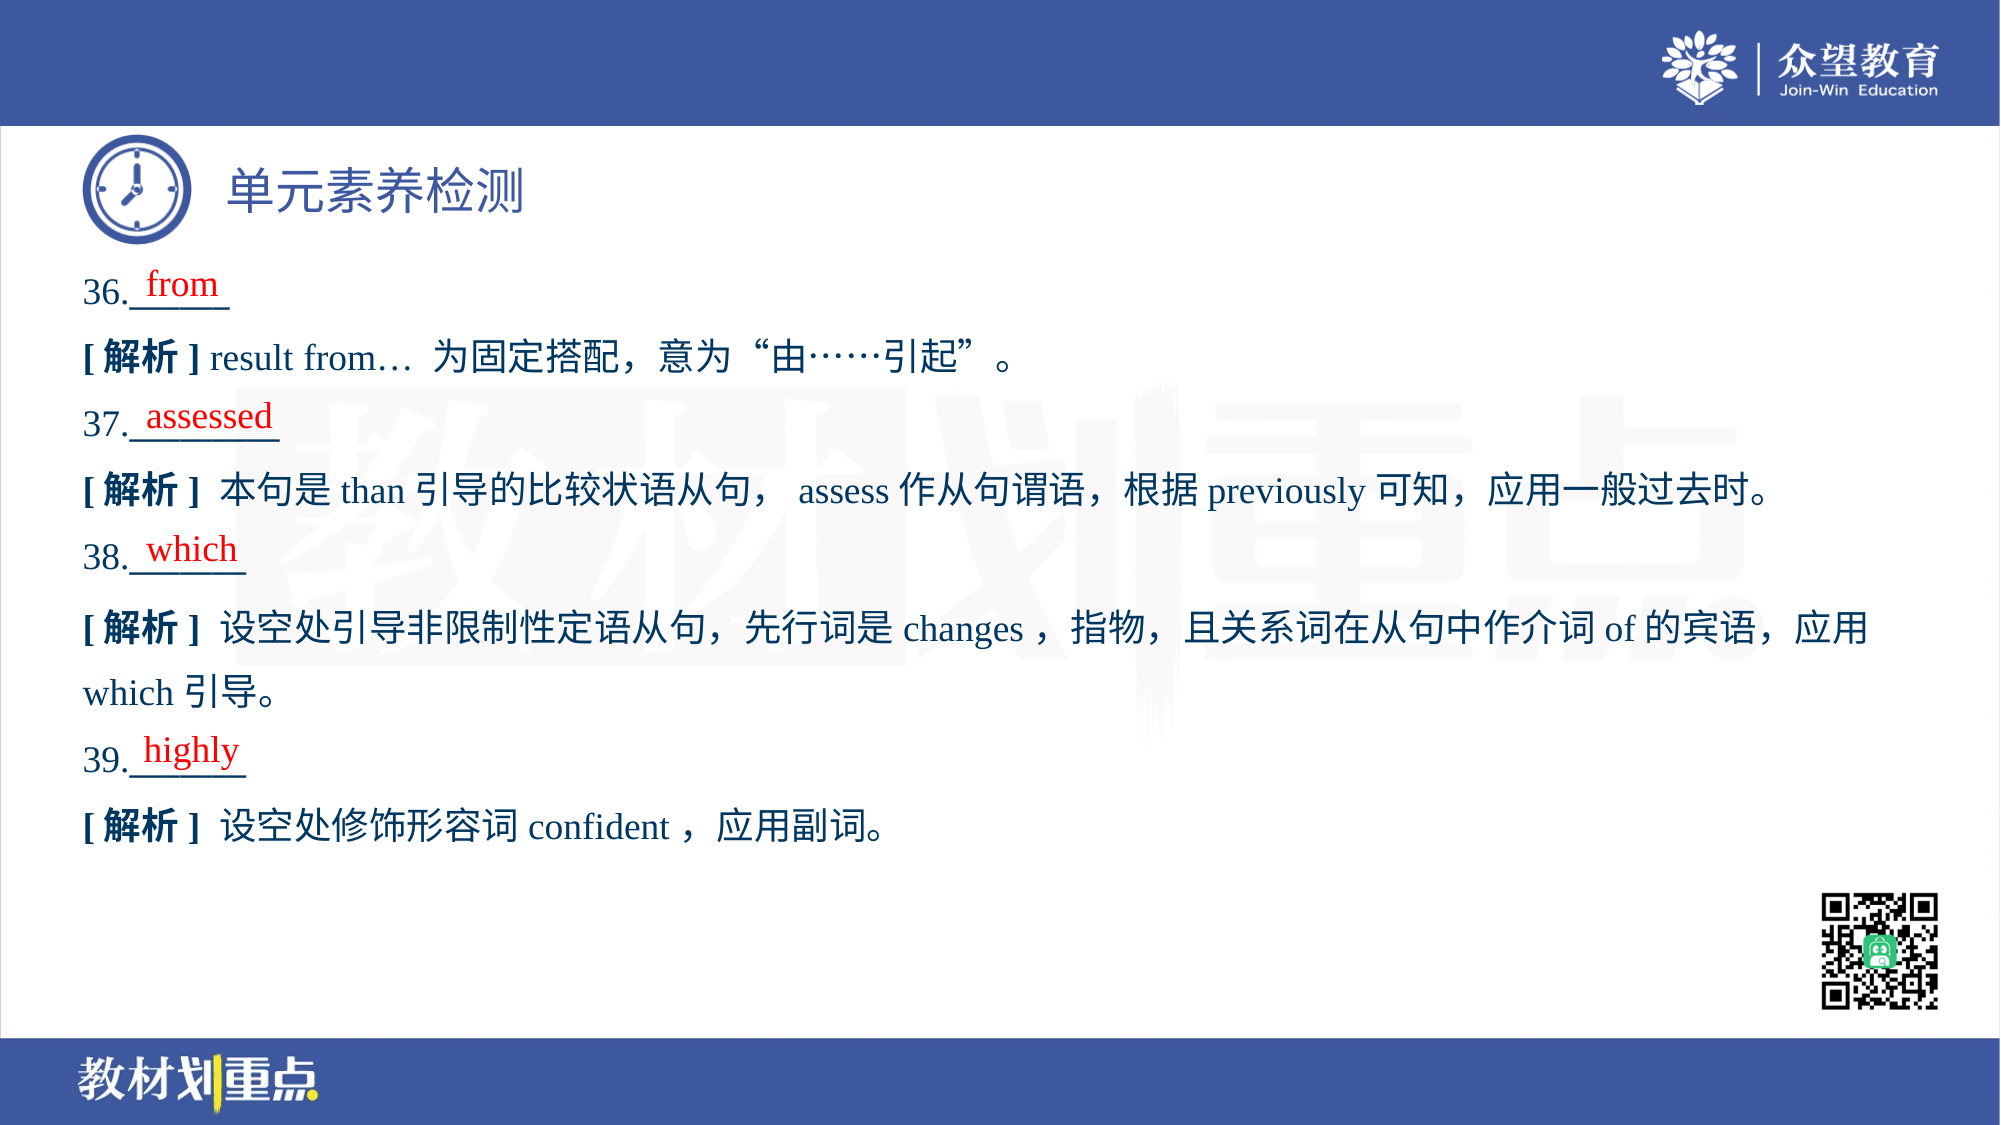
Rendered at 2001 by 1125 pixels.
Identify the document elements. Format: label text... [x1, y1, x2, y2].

text_box which [132, 504, 252, 563]
text_box [解析] result from… 为固定搭配，意为“由……引起”。 [82, 313, 1817, 371]
text_box highly [130, 705, 254, 764]
text_box [解析] 本句是than引导的比较状语从句，assess作从句谓语，根据previously可知，应用一般过去时。 [82, 446, 1817, 504]
text_box [解析] 设空处引导非限制性定语从句，先行词是changes，指物，且关系词在从句中作介词of的宾语，应用 which引导。 [82, 580, 1817, 707]
text_box 39._______ [82, 715, 1817, 774]
text_box 38._______ [82, 512, 1817, 571]
text_box 36.______ [82, 247, 1817, 306]
text_box from [132, 238, 233, 298]
picture [0, 0, 2000, 1125]
text_box assessed [132, 371, 287, 430]
text_box 37._________ [82, 379, 1817, 438]
text_box [解析] 设空处修饰形容词confident，应用副词。 [82, 782, 1817, 840]
